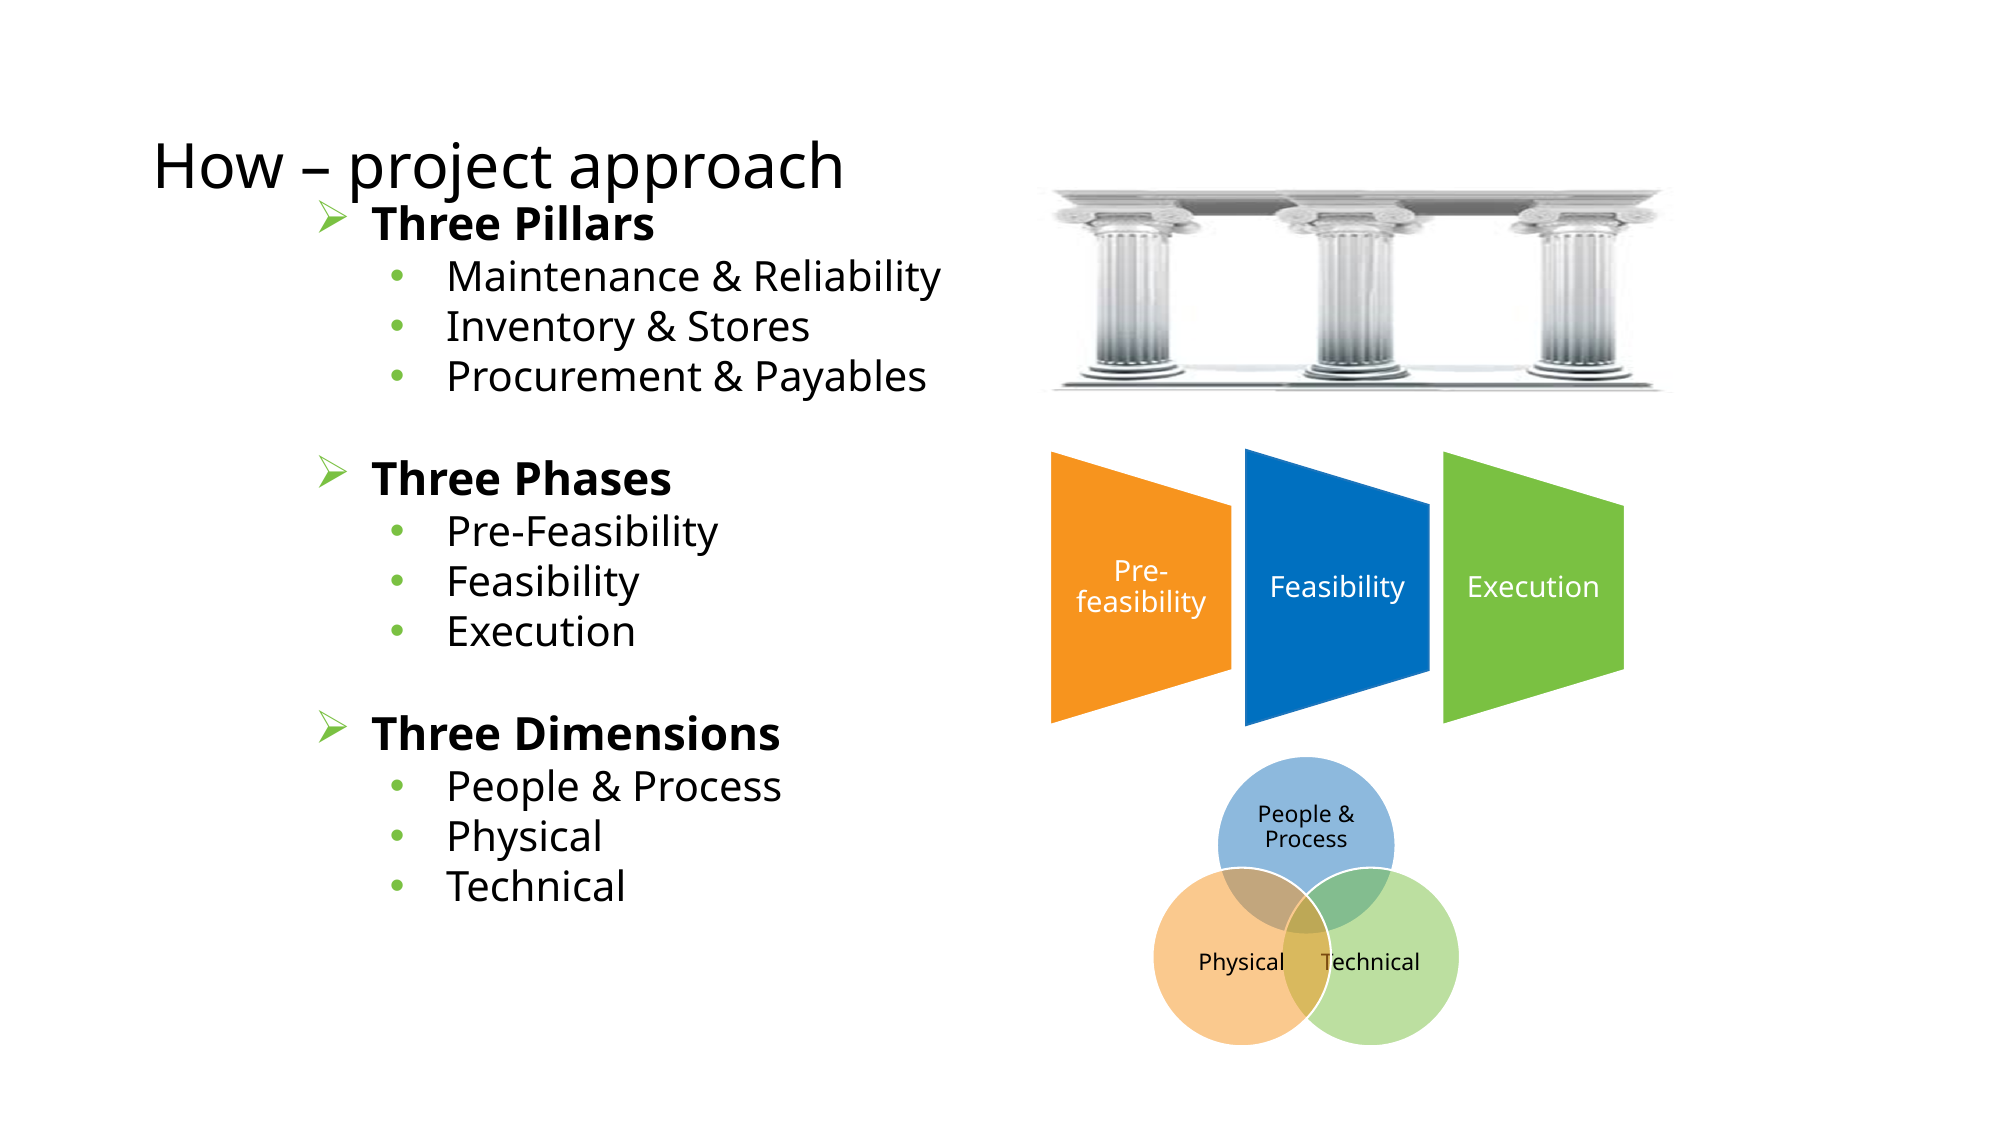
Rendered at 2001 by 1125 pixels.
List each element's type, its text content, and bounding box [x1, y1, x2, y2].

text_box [962, 752, 1650, 1050]
picture [1037, 187, 1675, 393]
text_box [1049, 449, 1625, 725]
title How – project approach [137, 59, 1863, 278]
text_box Three Pillars Maintenance & Reliability Inventory & Stores Procurement & Payables Three Phases Pre-Feasibility Feasibility Execution Three Dimensions People & Process Physical Technical [299, 187, 1050, 918]
